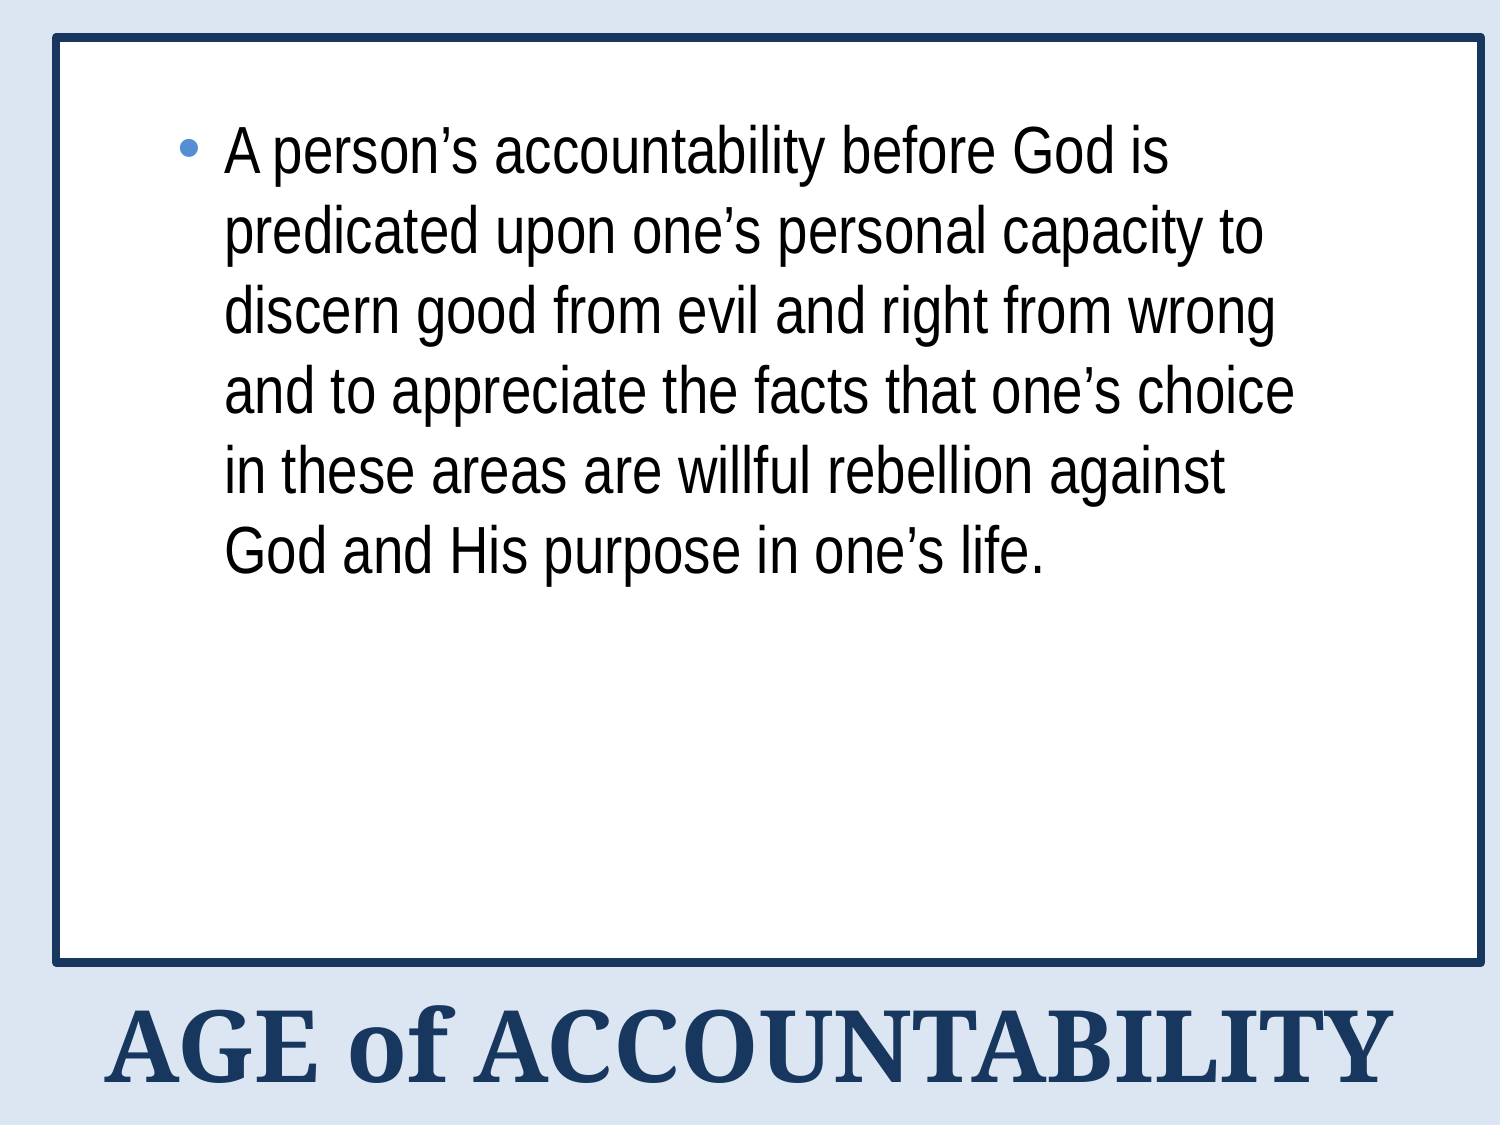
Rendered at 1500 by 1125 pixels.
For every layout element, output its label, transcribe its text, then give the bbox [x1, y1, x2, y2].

text_box A person’s accountability before God is predicated upon one’s personal capacity to discern good from evil and right from wrong and to appreciate the facts that one’s choice in these areas are willful rebellion against God and His purpose in one’s life. [162, 99, 1350, 720]
text_box AGE of ACCOUNTABILITY [0, 975, 1500, 1110]
text_box [54, 35, 1483, 965]
